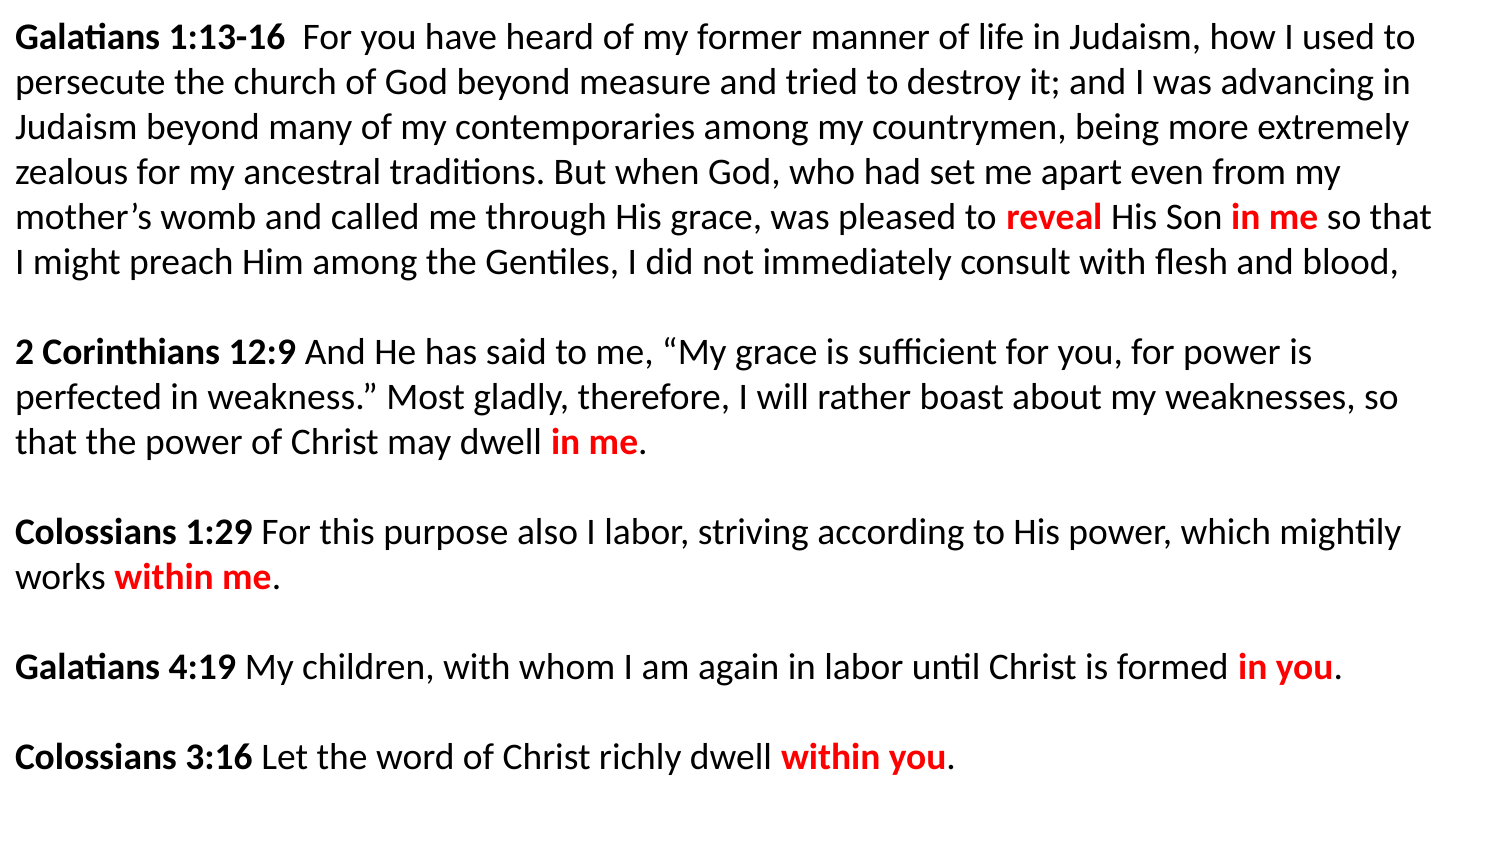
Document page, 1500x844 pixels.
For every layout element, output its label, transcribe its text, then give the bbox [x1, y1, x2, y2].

text_box Galatians 1:13-16 For you have heard of my former manner of life in Judaism, how I used to persecute the church of God beyond measure and tried to destroy it; and I was advancing in Judaism beyond many of my contemporaries among my countrymen, being more extremely zealous for my ancestral traditions. But when God, who had set me apart even from my mother’s womb and called me through His grace, was pleased to reveal His Son in me so that I might preach Him among the Gentiles, I did not immediately consult with flesh and blood, 2 Corinthians 12:9 And He has said to me, “My grace is sufficient for you, for power is perfected in weakness.” Most gladly, therefore, I will rather boast about my weaknesses, so that the power of Christ may dwell in me. Colossians 1:29 For this purpose also I labor, striving according to His power, which mightily works within me. Galatians 4:19 My children, with whom I am again in labor until Christ is formed in you. Colossians 3:16 Let the word of Christ richly dwell within you. [0, 4, 1453, 844]
